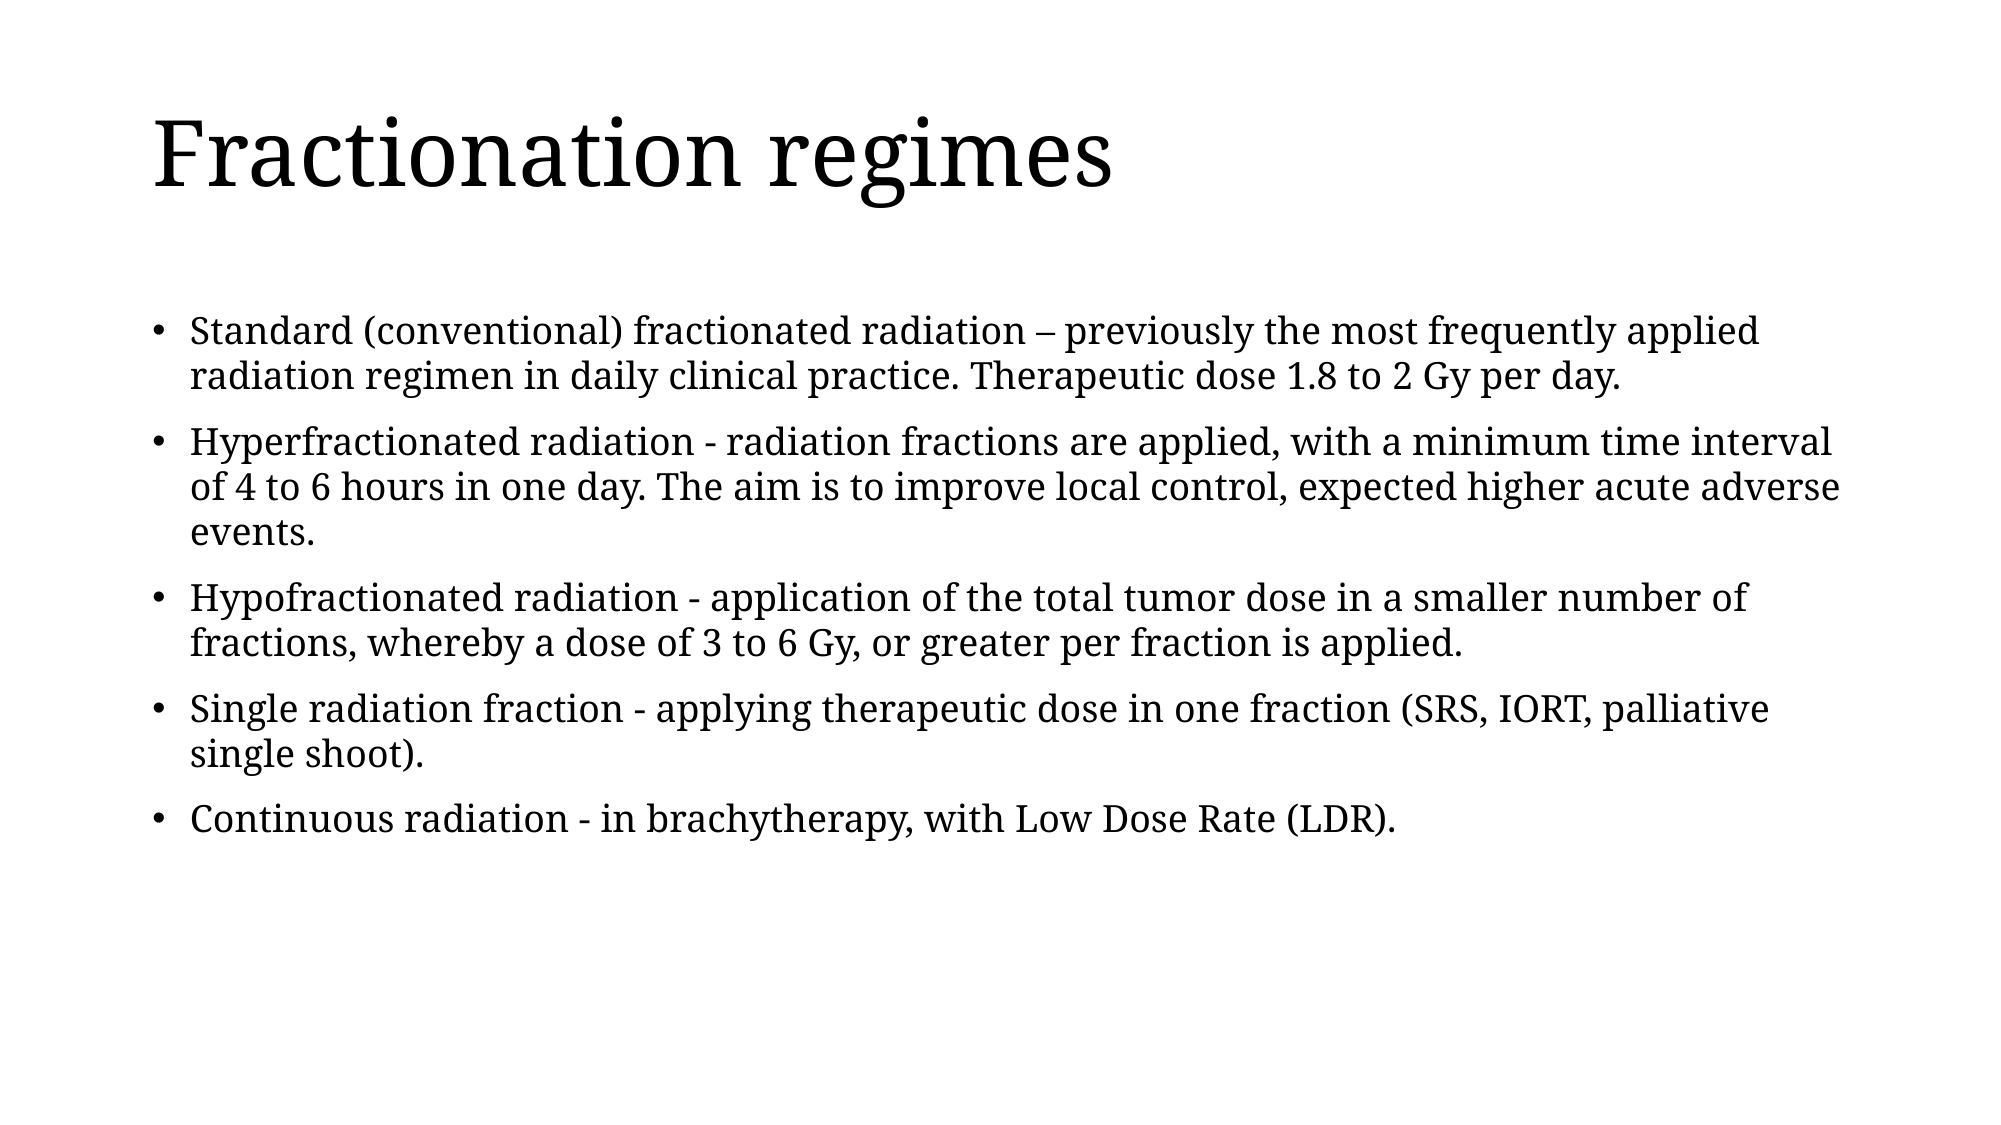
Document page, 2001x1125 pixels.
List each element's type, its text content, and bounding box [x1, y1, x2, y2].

title Fractionation regimes [137, 48, 1863, 266]
list Standard (conventional) fractionated radiation – previously the most frequently applied radiation regimen in daily clinical practice. Therapeutic dose 1.8 to 2 Gy per day. Hyperfractionated radiation - radiation fractions are applied, with a minimum time interval of 4 to 6 hours in one day. The aim is to improve local control, expected higher acute adverse events. Hypofractionated radiation - application of the total tumor dose in a smaller number of fractions, whereby a dose of 3 to 6 Gy, or greater per fraction is applied. Single radiation fraction - applying therapeutic dose in one fraction (SRS, IORT, palliative single shoot). Continuous radiation - in brachytherapy, with Low Dose Rate (LDR). [137, 299, 1863, 1014]
